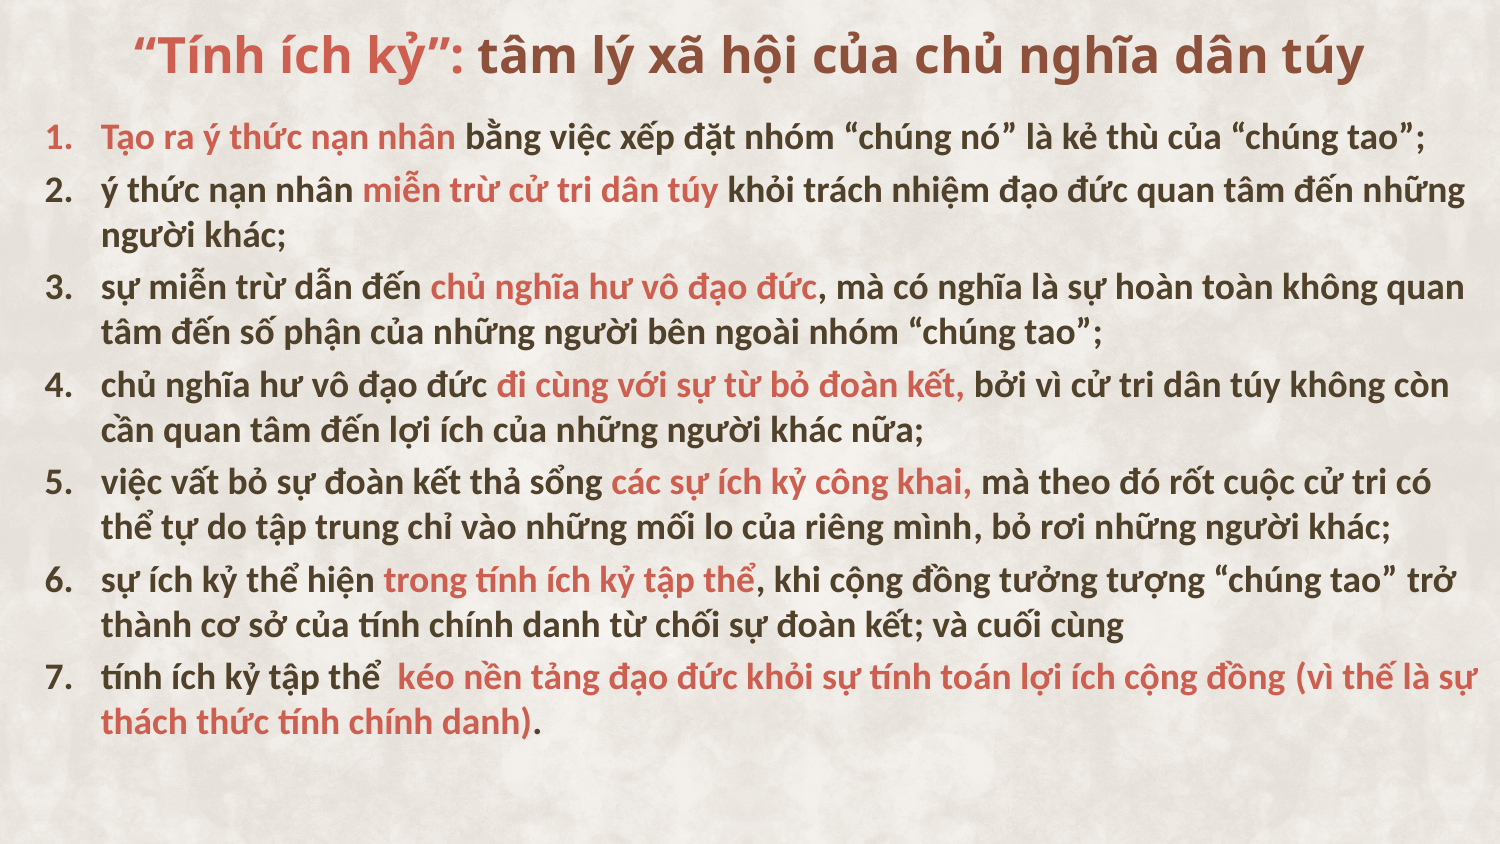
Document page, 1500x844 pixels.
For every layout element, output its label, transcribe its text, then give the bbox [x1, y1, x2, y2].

picture [0, 0, 1500, 844]
title “Tính ích kỷ”: tâm lý xã hội của chủ nghĩa dân túy [17, 11, 1483, 96]
list Tạo ra ý thức nạn nhân bằng việc xếp đặt nhóm “chúng nó” là kẻ thù của “chúng tao”; ý thức nạn nhân miễn trừ cử tri dân túy khỏi trách nhiệm đạo đức quan tâm đến những người khác; sự miễn trừ dẫn đến chủ nghĩa hư vô đạo đức, mà có nghĩa là sự hoàn toàn không quan tâm đến số phận của những người bên ngoài nhóm “chúng tao”; chủ nghĩa hư vô đạo đức đi cùng với sự từ bỏ đoàn kết, bởi vì cử tri dân túy không còn cần quan tâm đến lợi ích của những người khác nữa; việc vất bỏ sự đoàn kết thả sổng các sự ích kỷ công khai, mà theo đó rốt cuộc cử tri có thể tự do tập trung chỉ vào những mối lo của riêng mình, bỏ rơi những người khác; sự ích kỷ thể hiện trong tính ích kỷ tập thể, khi cộng đồng tưởng tượng “chúng tao” trở thành cơ sở của tính chính danh từ chối sự đoàn kết; và cuối cùng tính ích kỷ tập thể kéo nền tảng đạo đức khỏi sự tính toán lợi ích cộng đồng (vì thế là sự thách thức tính chính danh). [29, 104, 1500, 824]
